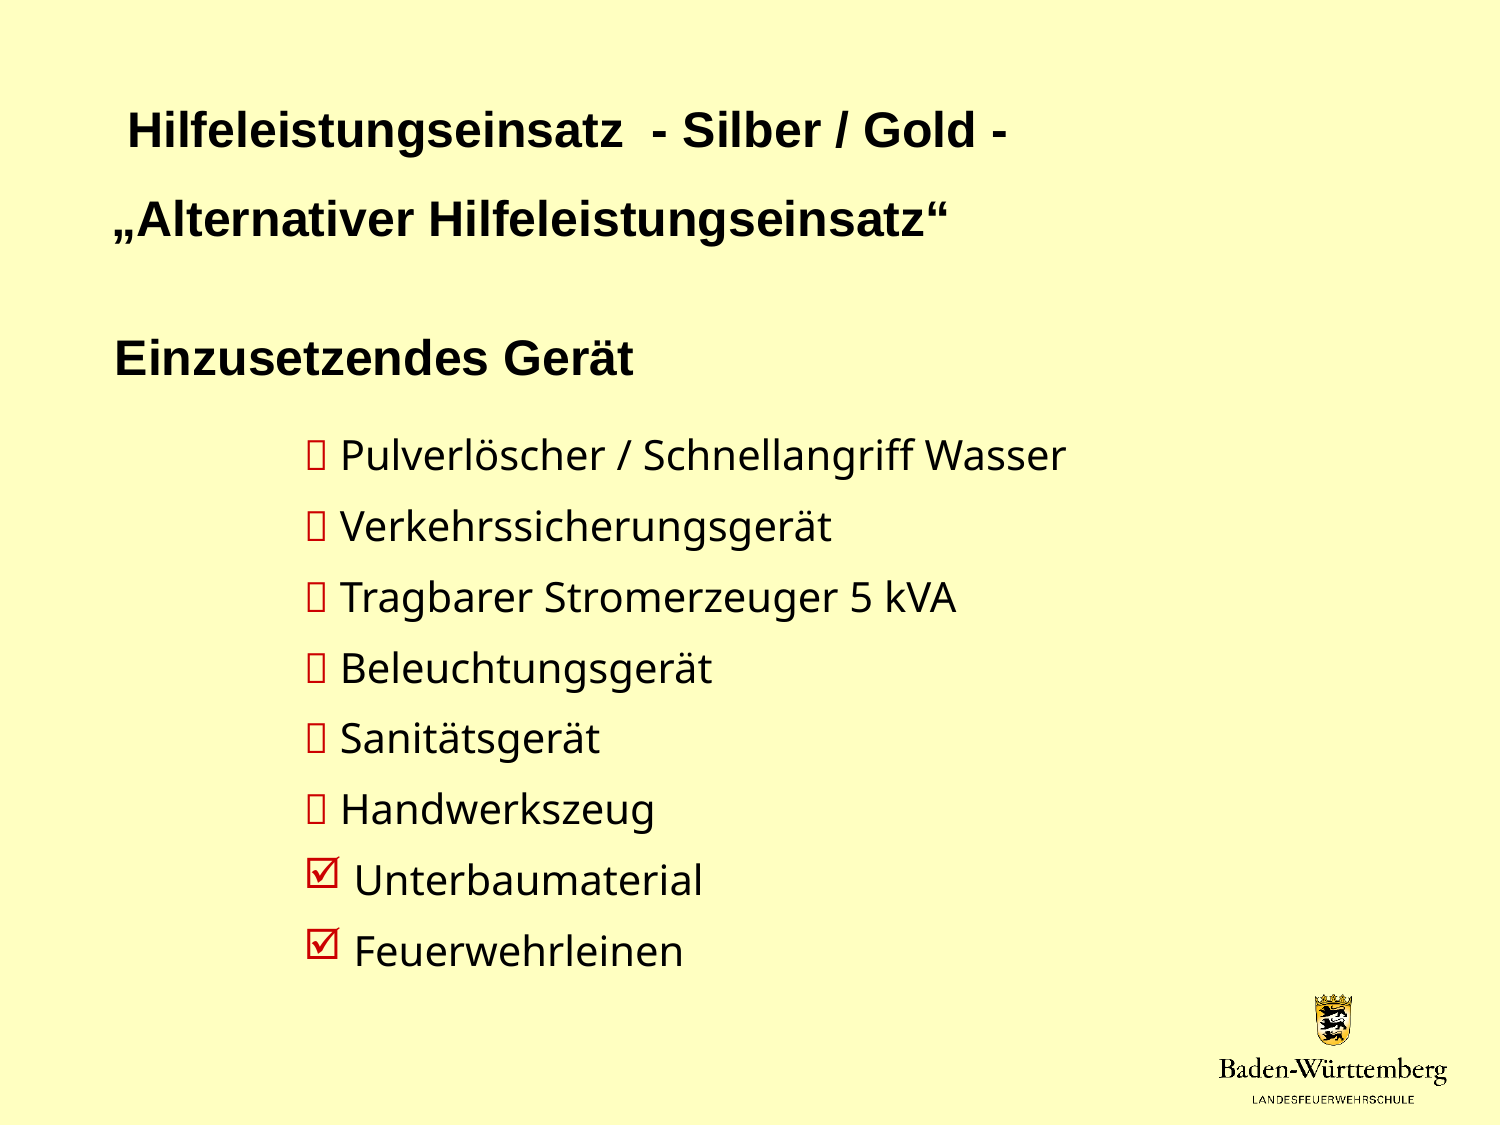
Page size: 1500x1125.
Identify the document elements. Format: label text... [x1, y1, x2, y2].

text_box Hilfeleistungseinsatz - Silber / Gold - [112, 90, 1152, 165]
text_box „Alternativer Hilfeleistungseinsatz“ [96, 178, 1090, 254]
text_box  Pulverlöscher / Schnellangriff Wasser  Verkehrssicherungsgerät  Tragbarer Stromerzeuger 5 kVA  Beleuchtungsgerät  Sanitätsgerät  Handwerkszeug Unterbaumaterial Feuerwehrleinen [289, 421, 1093, 983]
picture [1219, 992, 1447, 1106]
text_box Einzusetzendes Gerät [100, 318, 656, 394]
